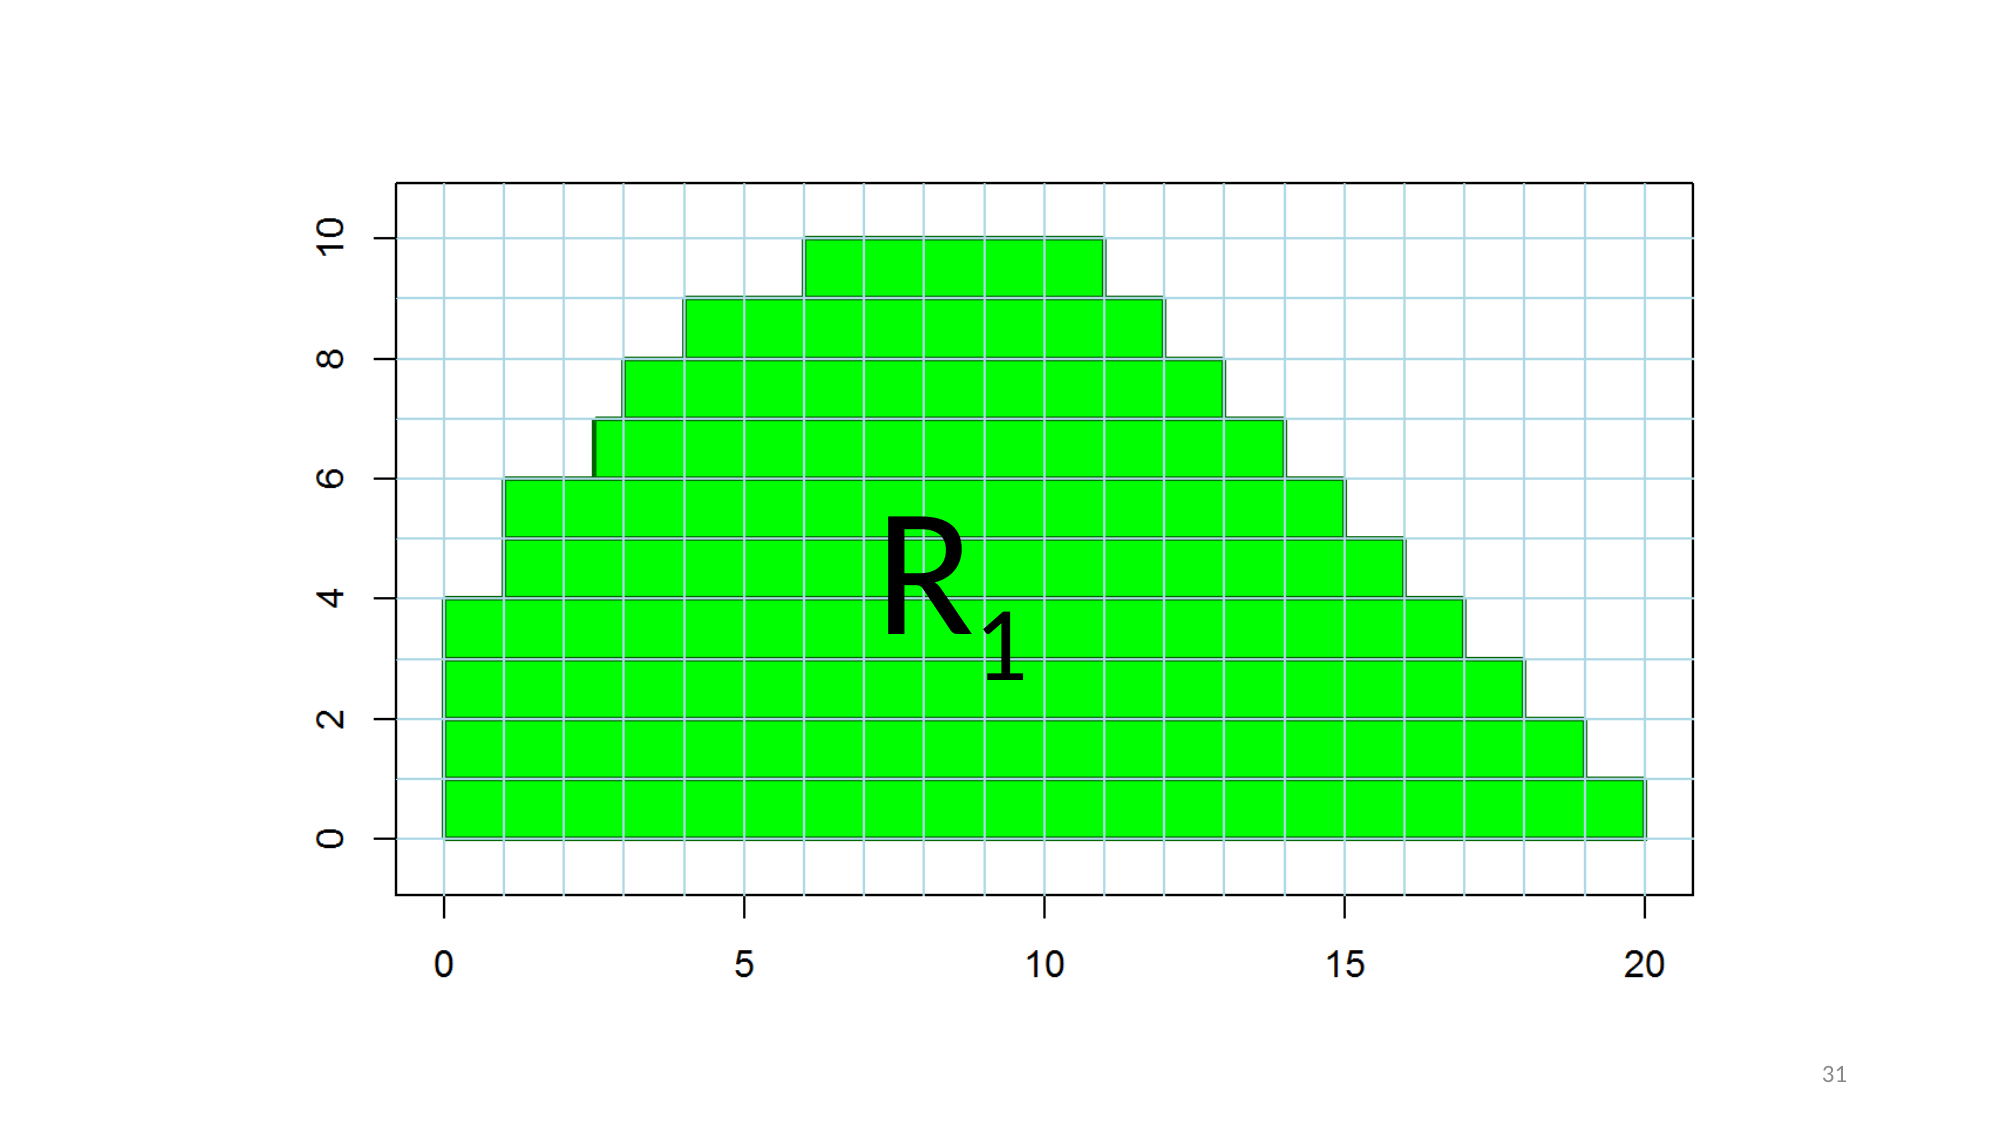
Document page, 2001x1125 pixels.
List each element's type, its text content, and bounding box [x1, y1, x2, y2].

picture [212, 0, 1788, 1125]
slide_number 31 [1788, 1042, 1863, 1103]
